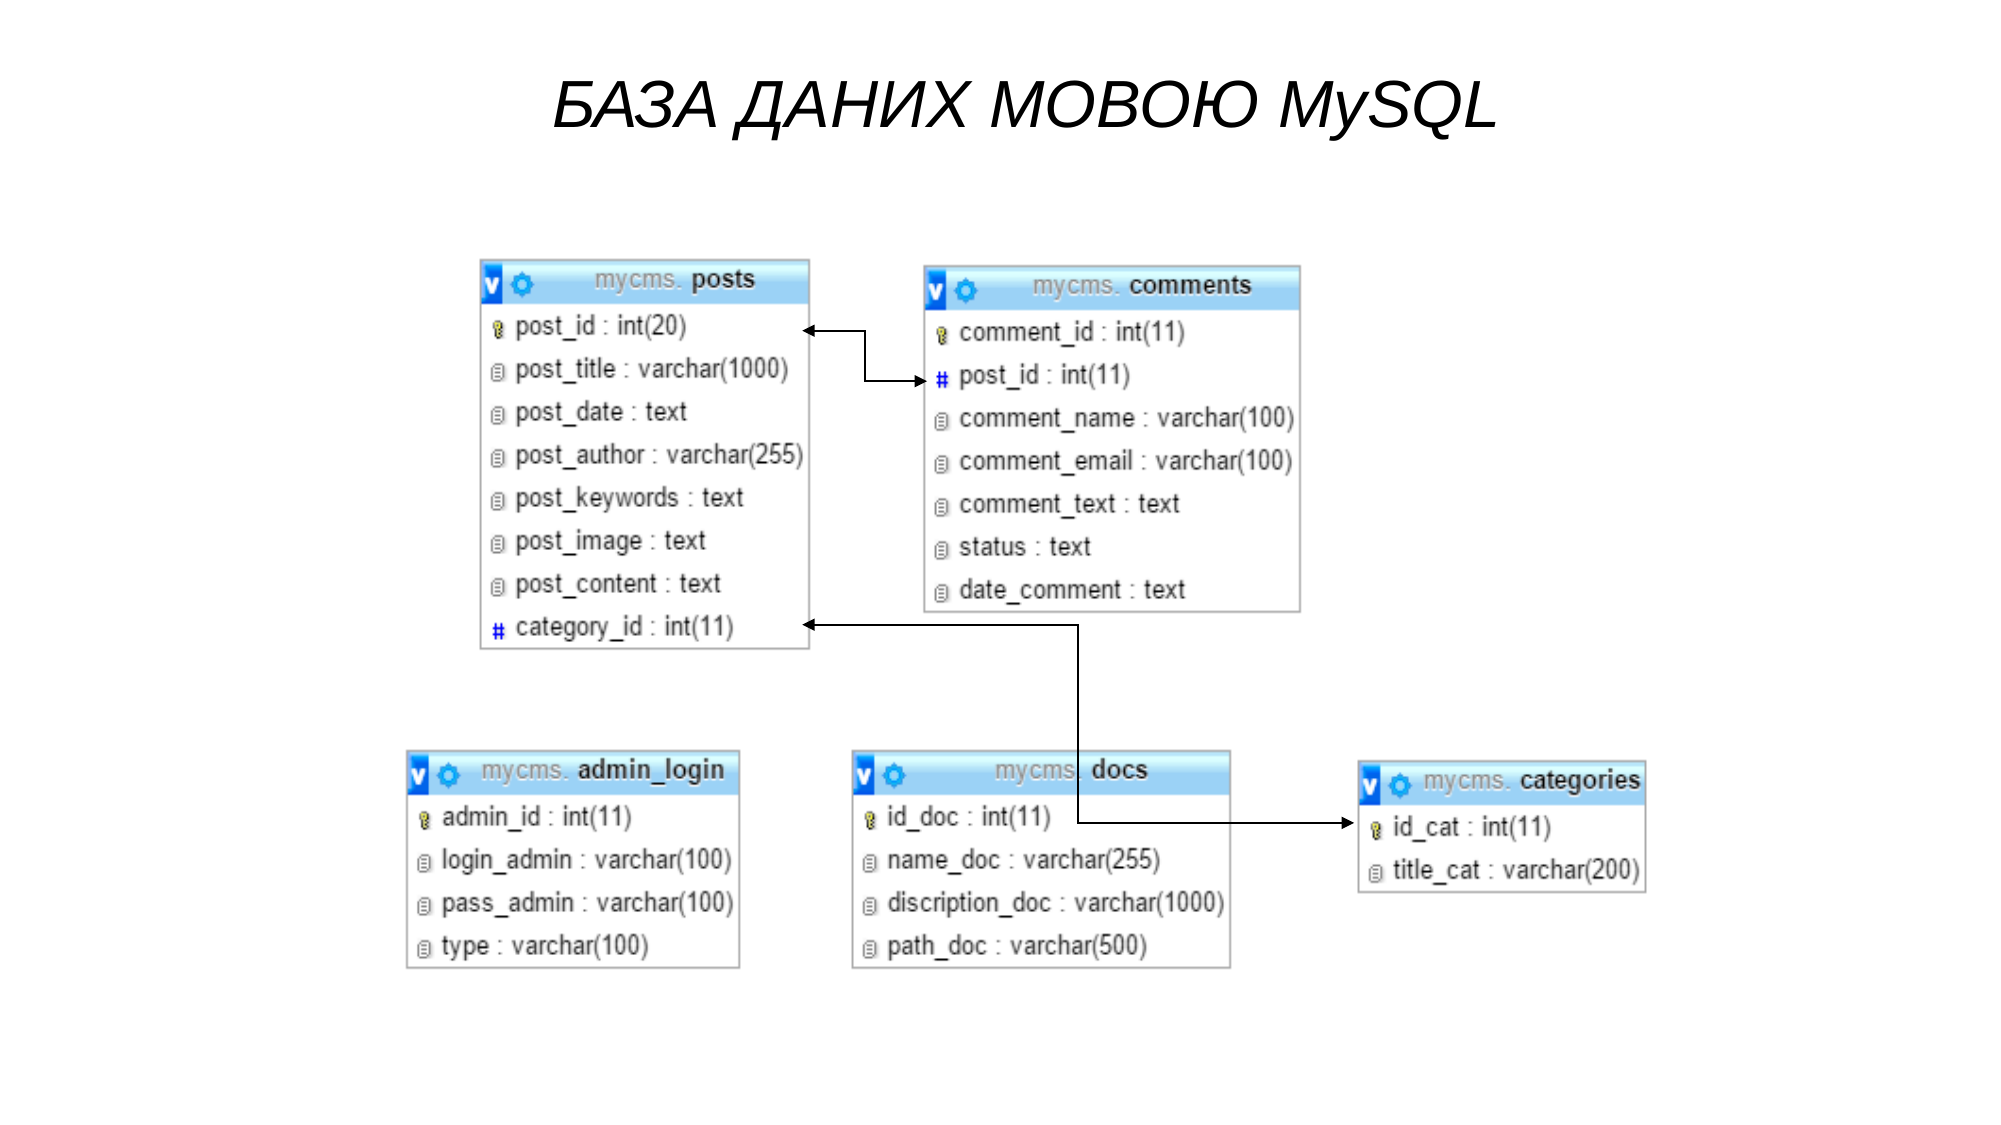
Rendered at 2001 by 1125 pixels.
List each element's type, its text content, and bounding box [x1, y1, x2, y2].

picture [376, 224, 1677, 1025]
text_box БАЗА ДАНИХ МОВОЮ MySQL [537, 53, 1516, 149]
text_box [802, 330, 928, 382]
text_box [802, 624, 1355, 823]
